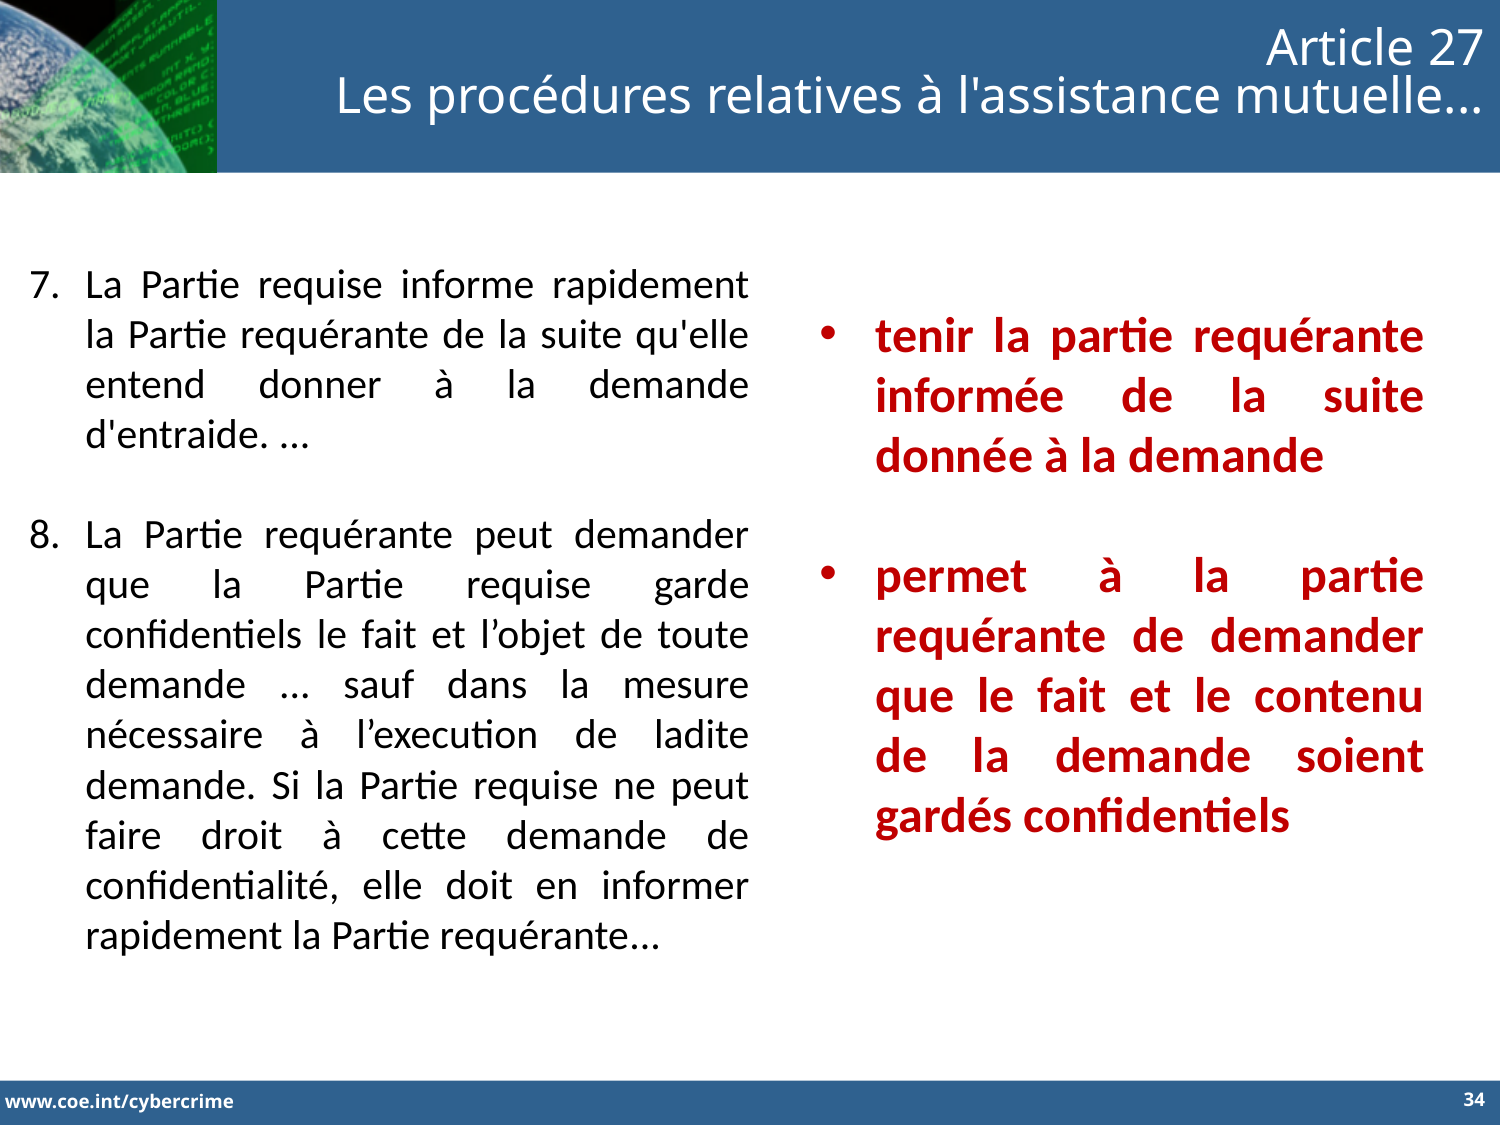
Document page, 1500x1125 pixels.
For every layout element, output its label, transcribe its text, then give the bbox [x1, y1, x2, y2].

text_box tenir la partie requérante informée de la suite donnée à la demande permet à la partie requérante de demander que le fait et le contenu de la demande soient gardés confidentiels [804, 295, 1440, 850]
picture [0, 1, 217, 173]
slide_number 34 [1149, 1079, 1500, 1125]
text_box Article 27 Les procédures relatives à l'assistance mutuelle... [274, 0, 1500, 152]
text_box La Partie requise informe rapidement la Partie requérante de la suite qu'elle entend donner à la demande d'entraide. ... La Partie requérante peut demander que la Partie requise garde confidentiels le fait et l’objet de toute demande ... sauf dans la mesure nécessaire à l’execution de ladite demande. Si la Partie requise ne peut faire droit à cette demande de confidentialité, elle doit en informer rapidement la Partie requérante... [14, 249, 765, 965]
